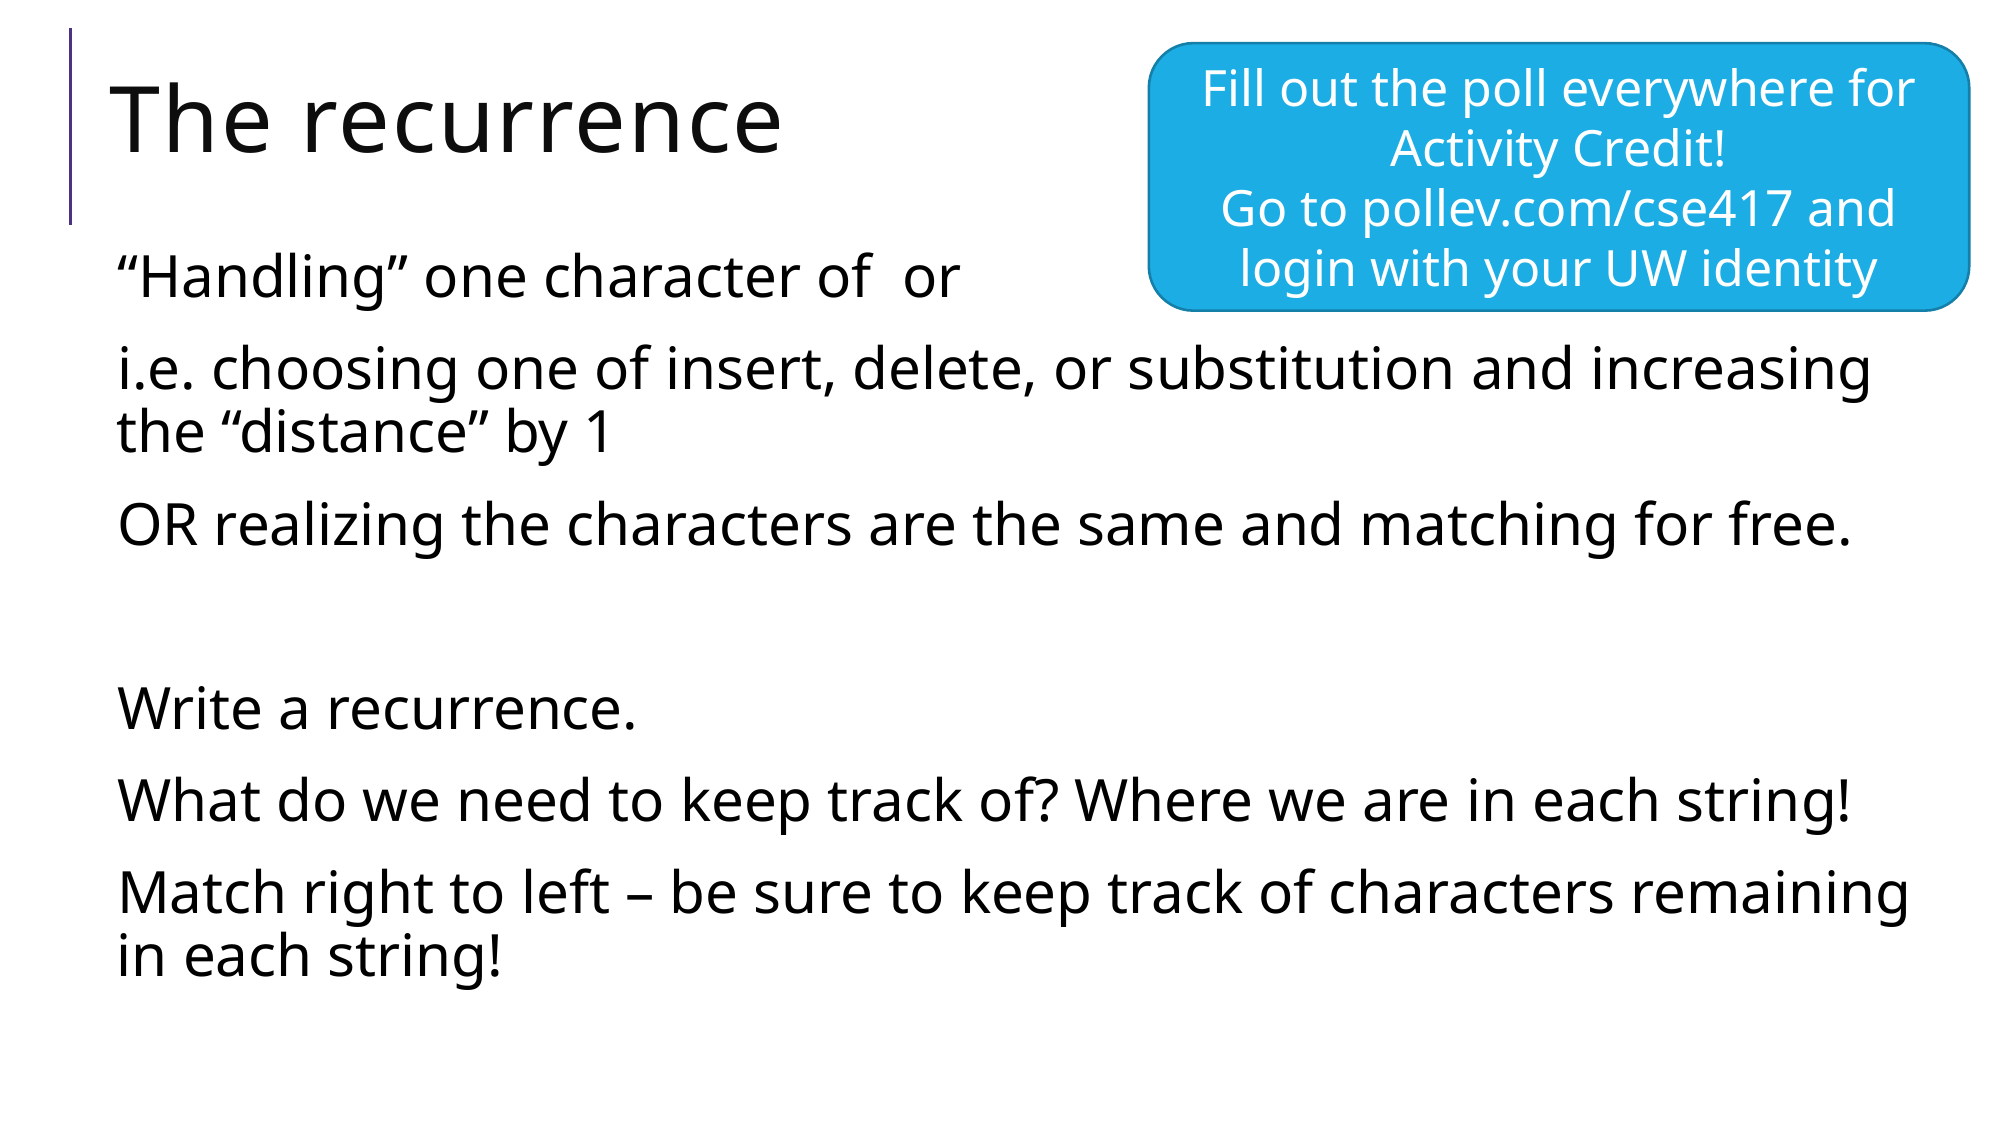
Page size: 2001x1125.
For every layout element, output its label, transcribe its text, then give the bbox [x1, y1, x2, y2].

text_box Fill out the poll everywhere for Activity Credit! Go to pollev.com/cse417 and login with your UW identity [1147, 41, 1971, 312]
title The recurrence [94, 43, 1179, 210]
